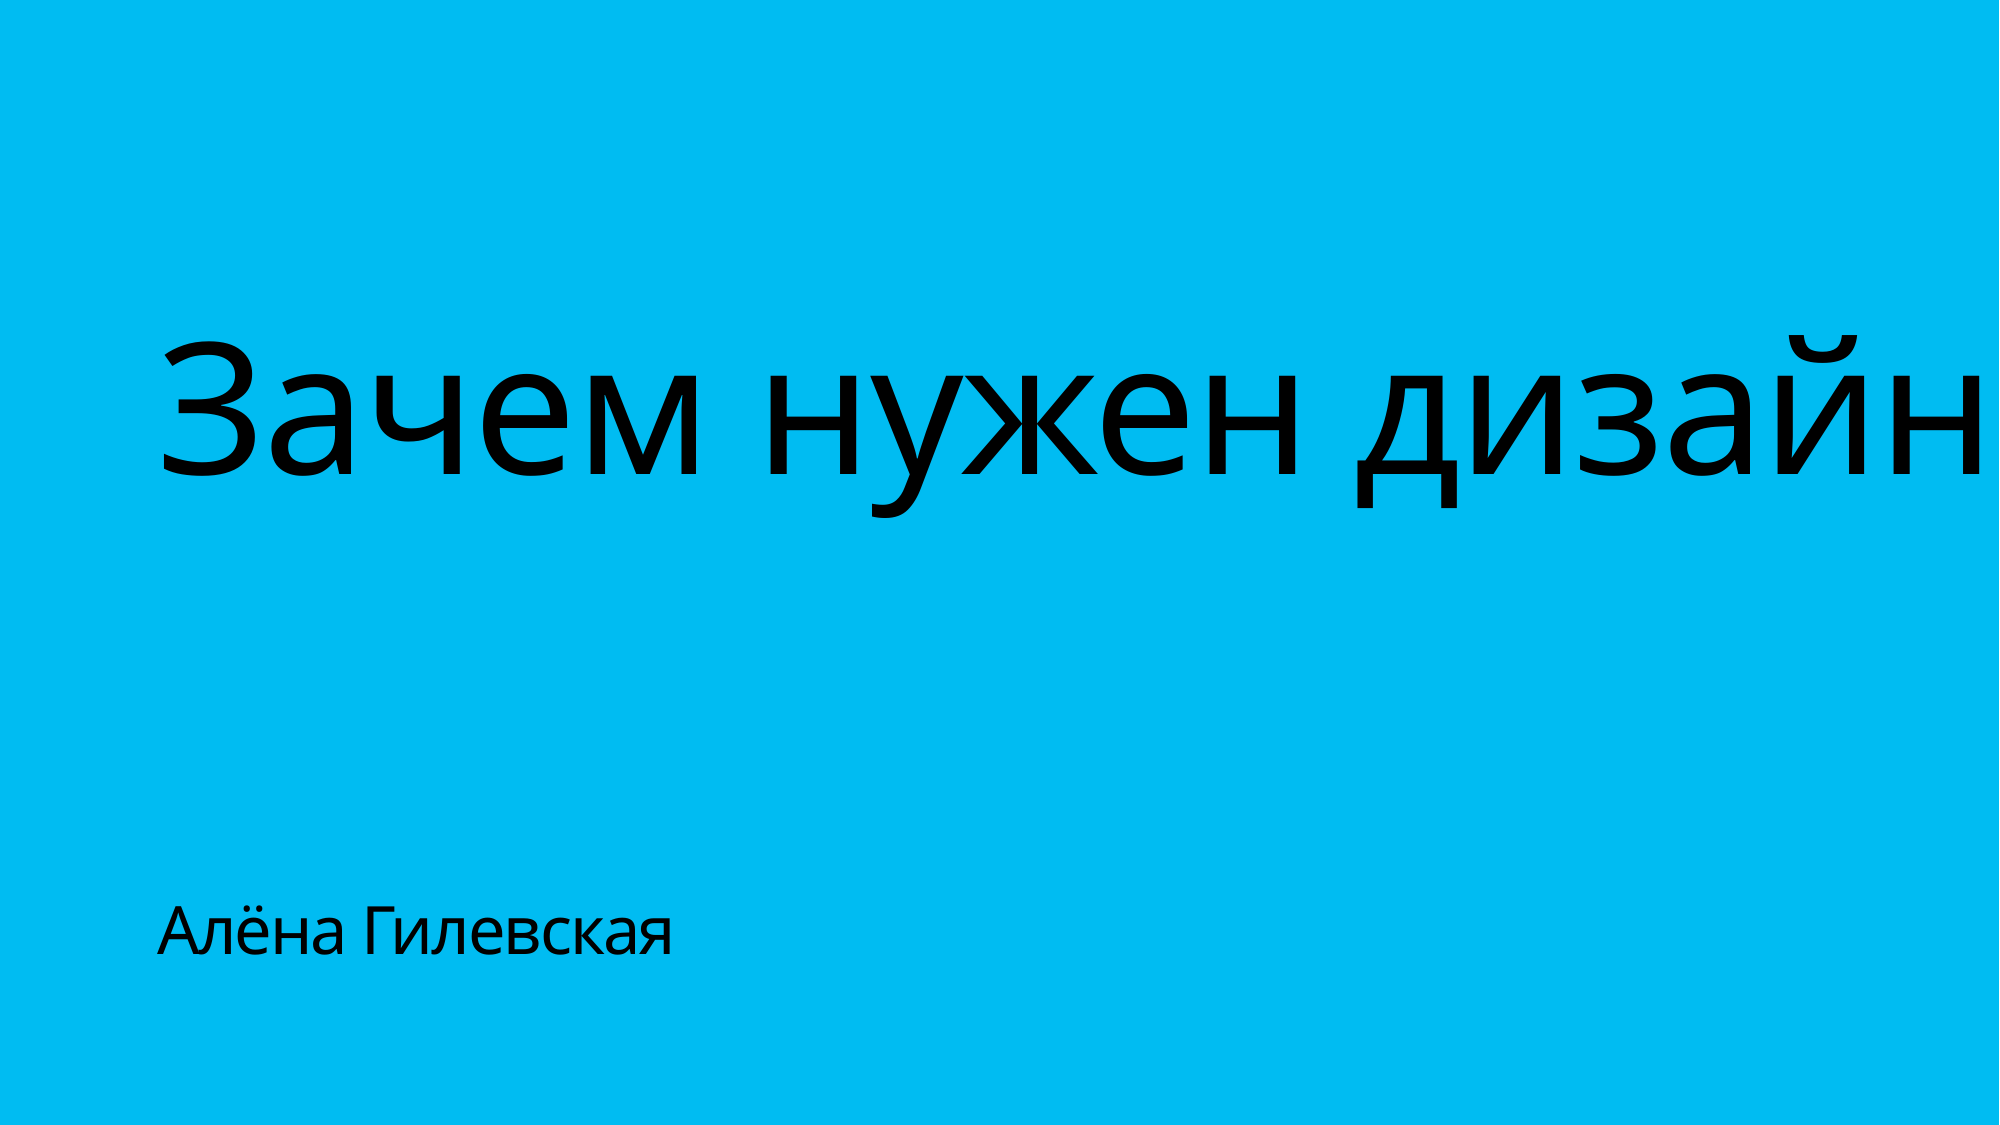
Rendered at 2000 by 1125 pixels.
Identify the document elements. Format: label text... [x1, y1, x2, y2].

list Зачем нужен дизайн [157, 316, 2000, 517]
list Алёна Гилевская [157, 896, 1391, 970]
